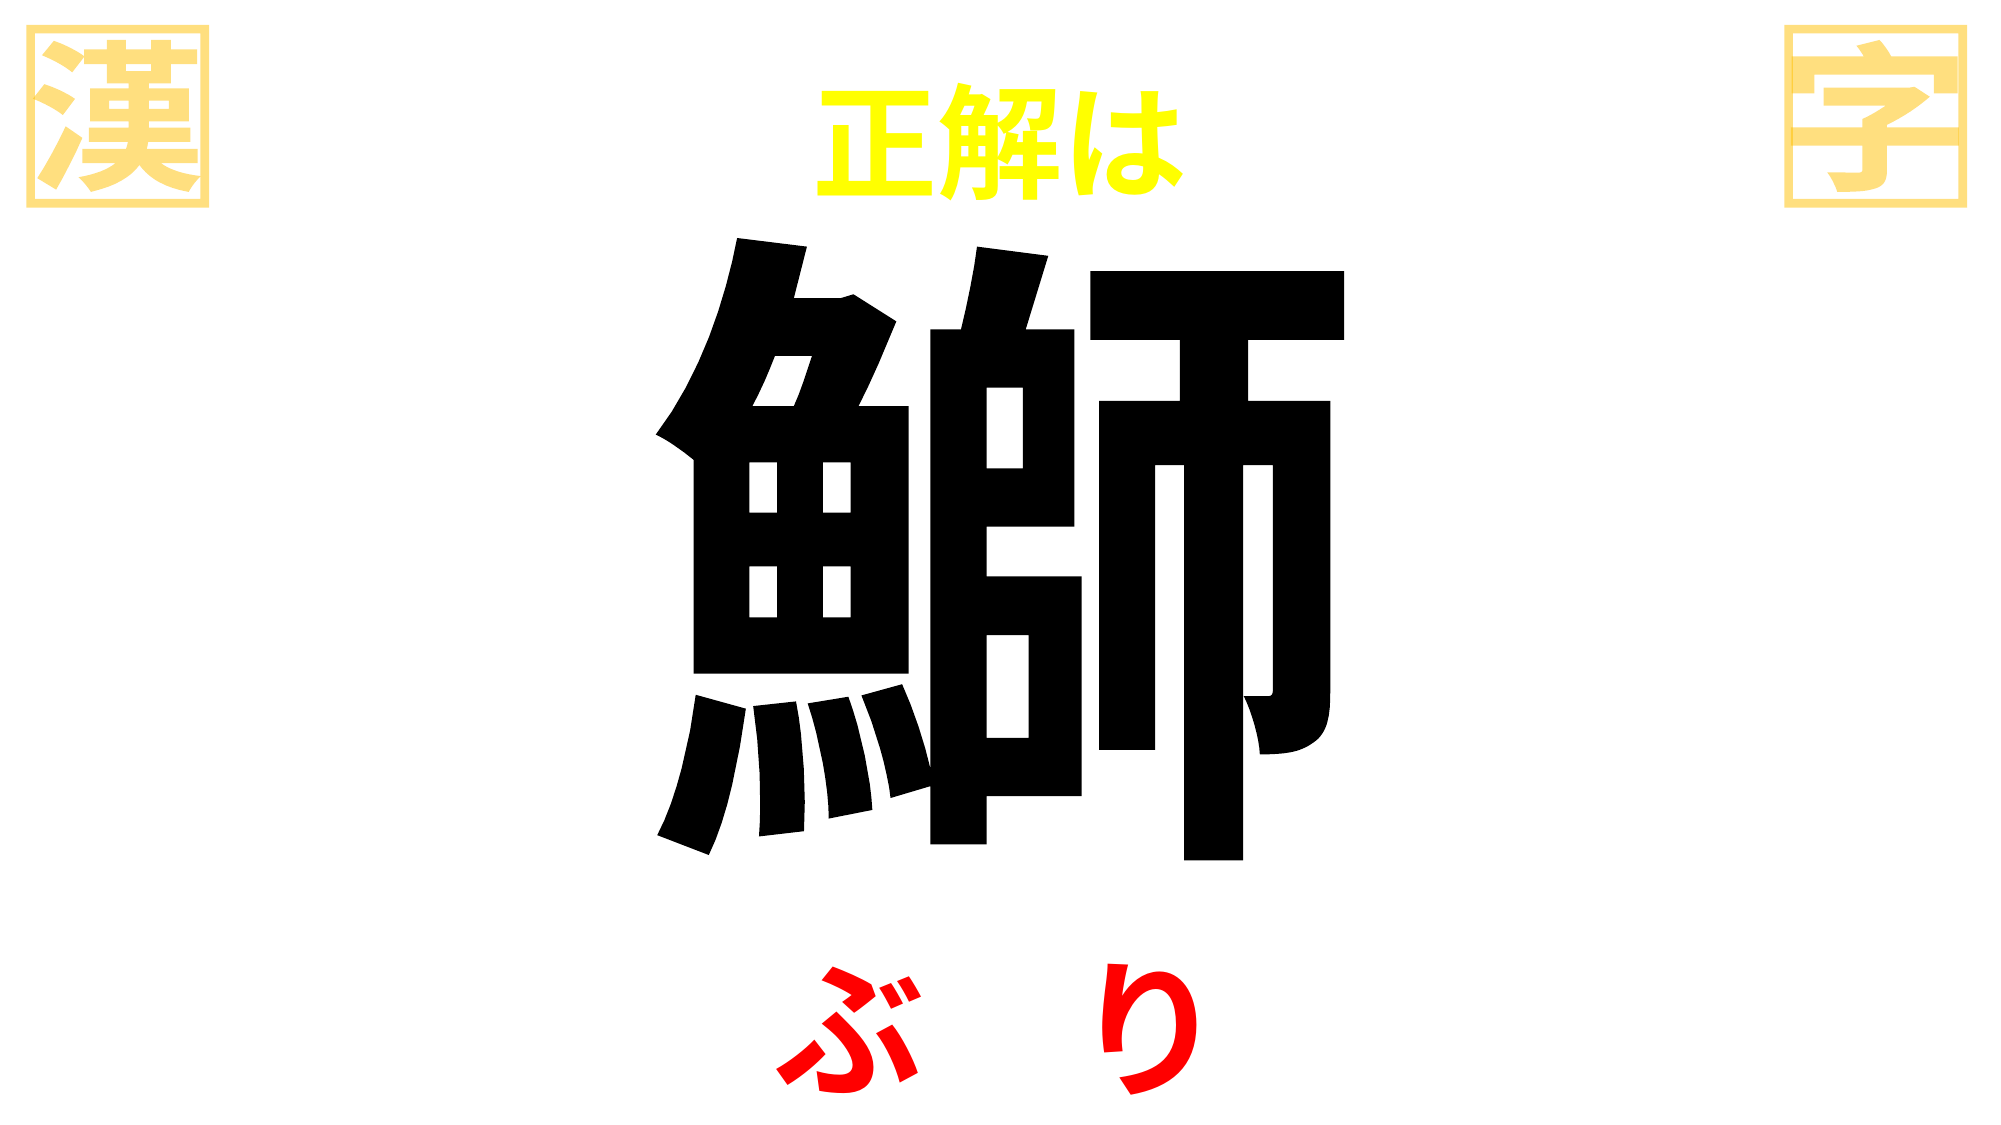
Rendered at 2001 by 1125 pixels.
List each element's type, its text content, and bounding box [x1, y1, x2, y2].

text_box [1784, 24, 1968, 208]
text_box ぶ り [0, 928, 2000, 1123]
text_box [26, 24, 210, 208]
text_box 正解は [0, 57, 2000, 222]
